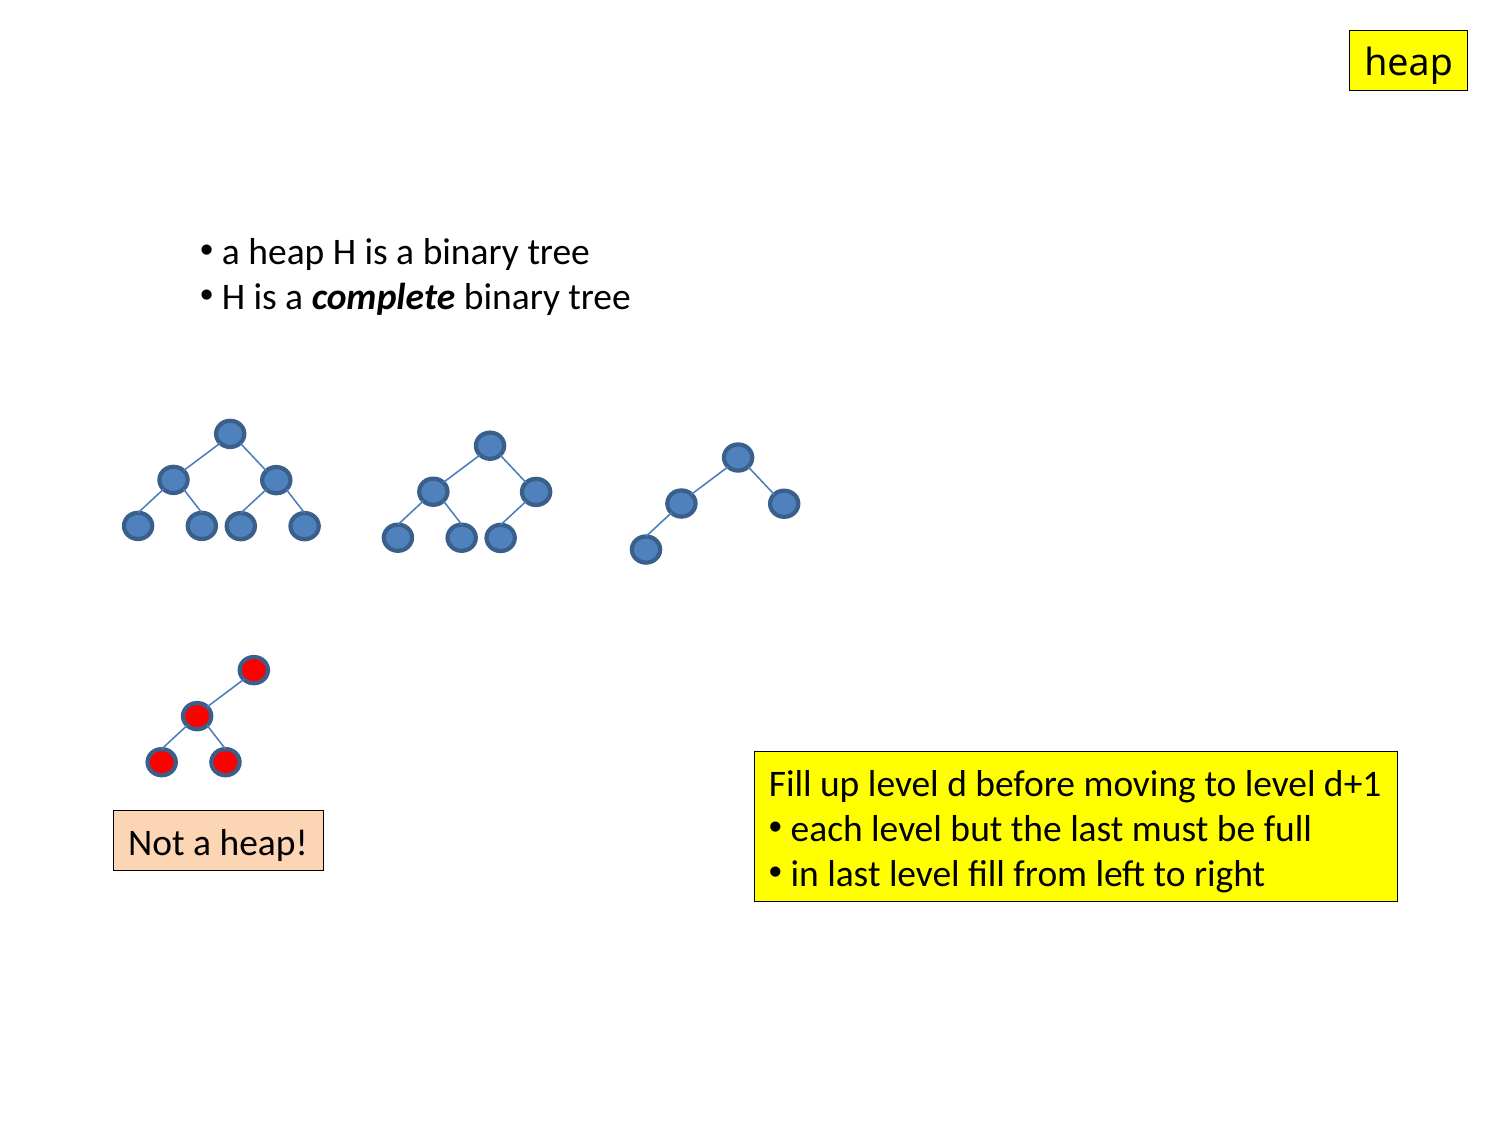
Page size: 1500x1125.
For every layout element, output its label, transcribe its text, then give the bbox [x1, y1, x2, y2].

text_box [123, 420, 319, 540]
text_box a heap H is a binary tree H is a complete binary tree [185, 219, 647, 325]
text_box heap [1349, 30, 1468, 91]
text_box Not a heap! [113, 810, 324, 871]
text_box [383, 432, 551, 552]
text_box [147, 656, 269, 776]
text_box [631, 444, 799, 563]
text_box Fill up level d before moving to level d+1 each level but the last must be full in last level fill from left to right [754, 751, 1398, 902]
